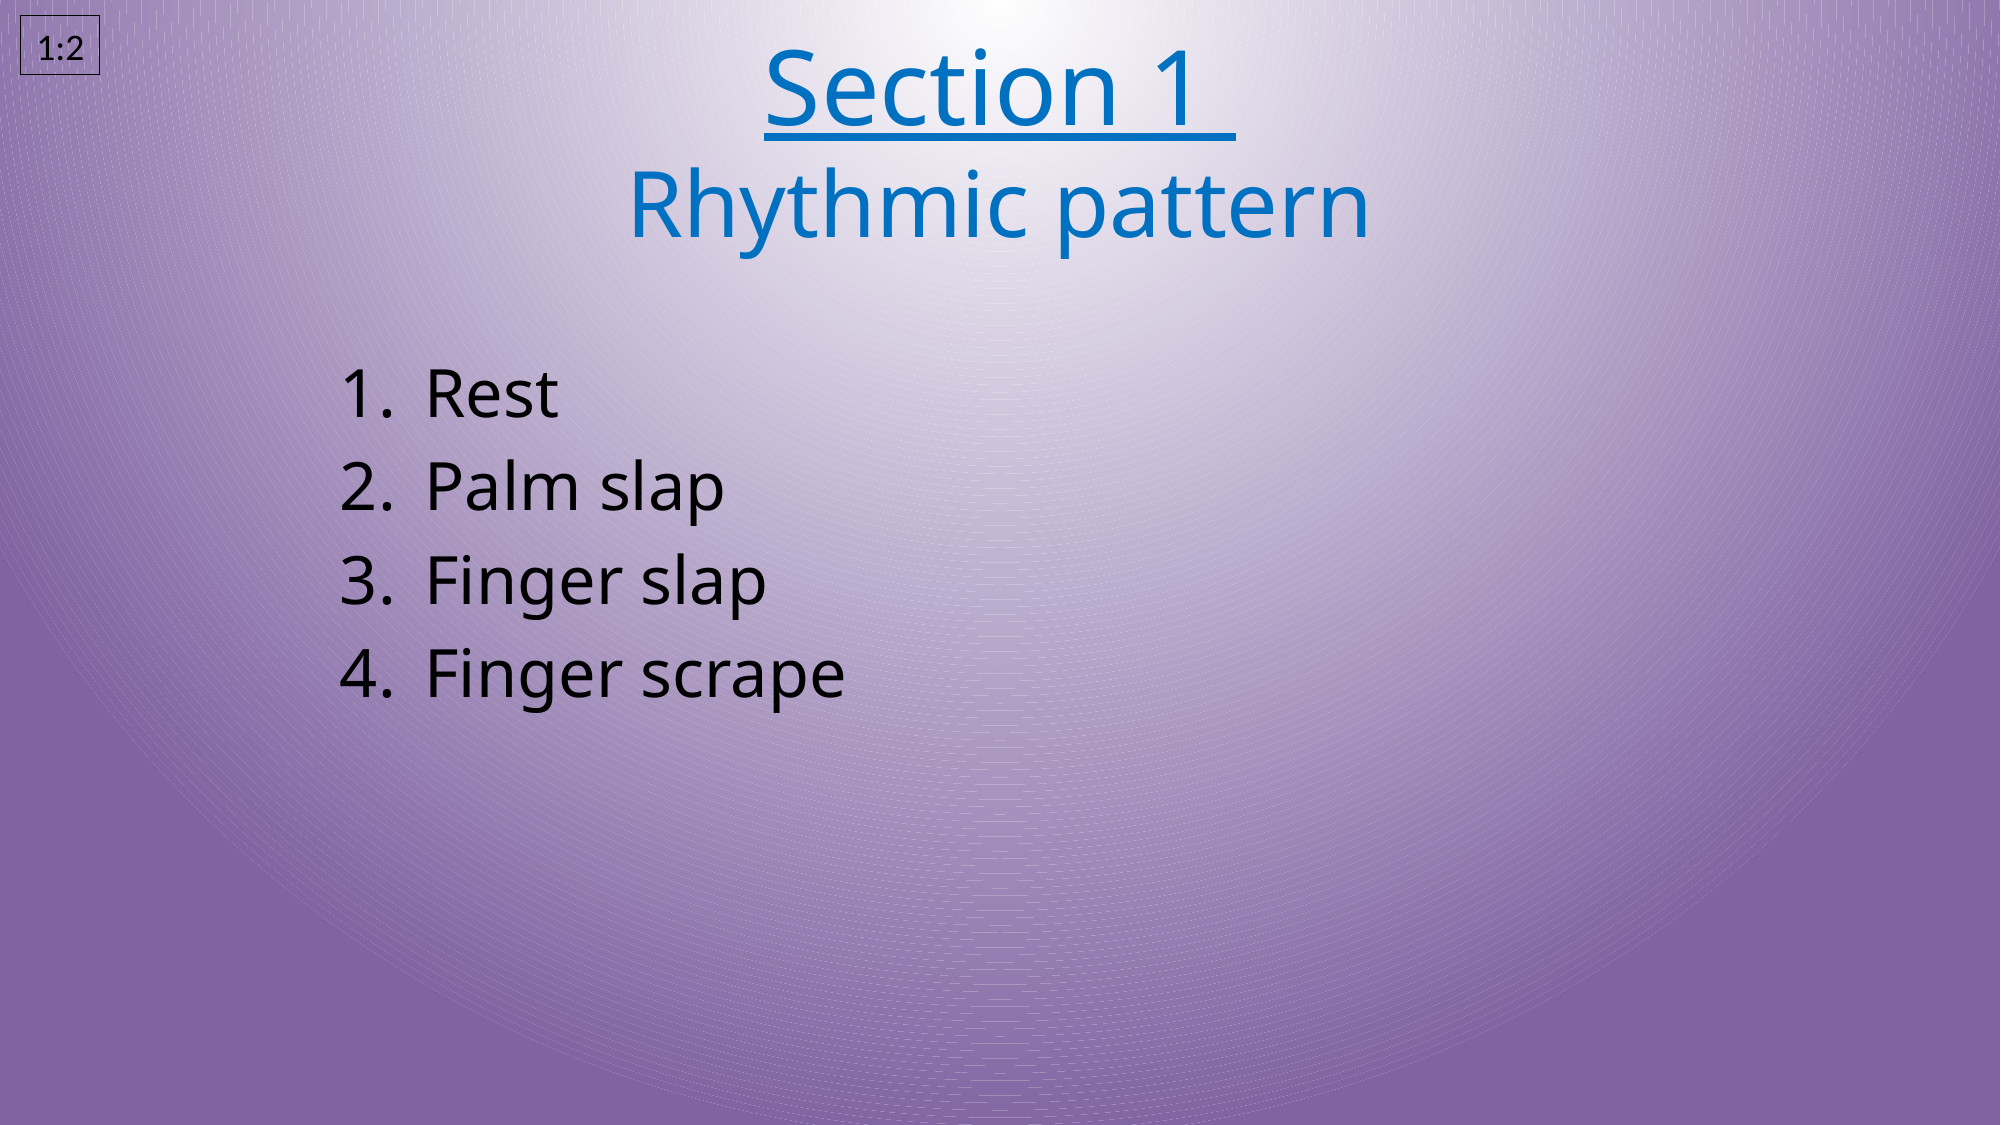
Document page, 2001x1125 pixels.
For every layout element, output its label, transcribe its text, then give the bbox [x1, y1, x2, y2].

list Rest Palm slap Finger slap Finger scrape [324, 343, 1000, 788]
text_box 1:2 [20, 15, 100, 75]
title Section 1 Rhythmic pattern [99, 45, 1900, 233]
